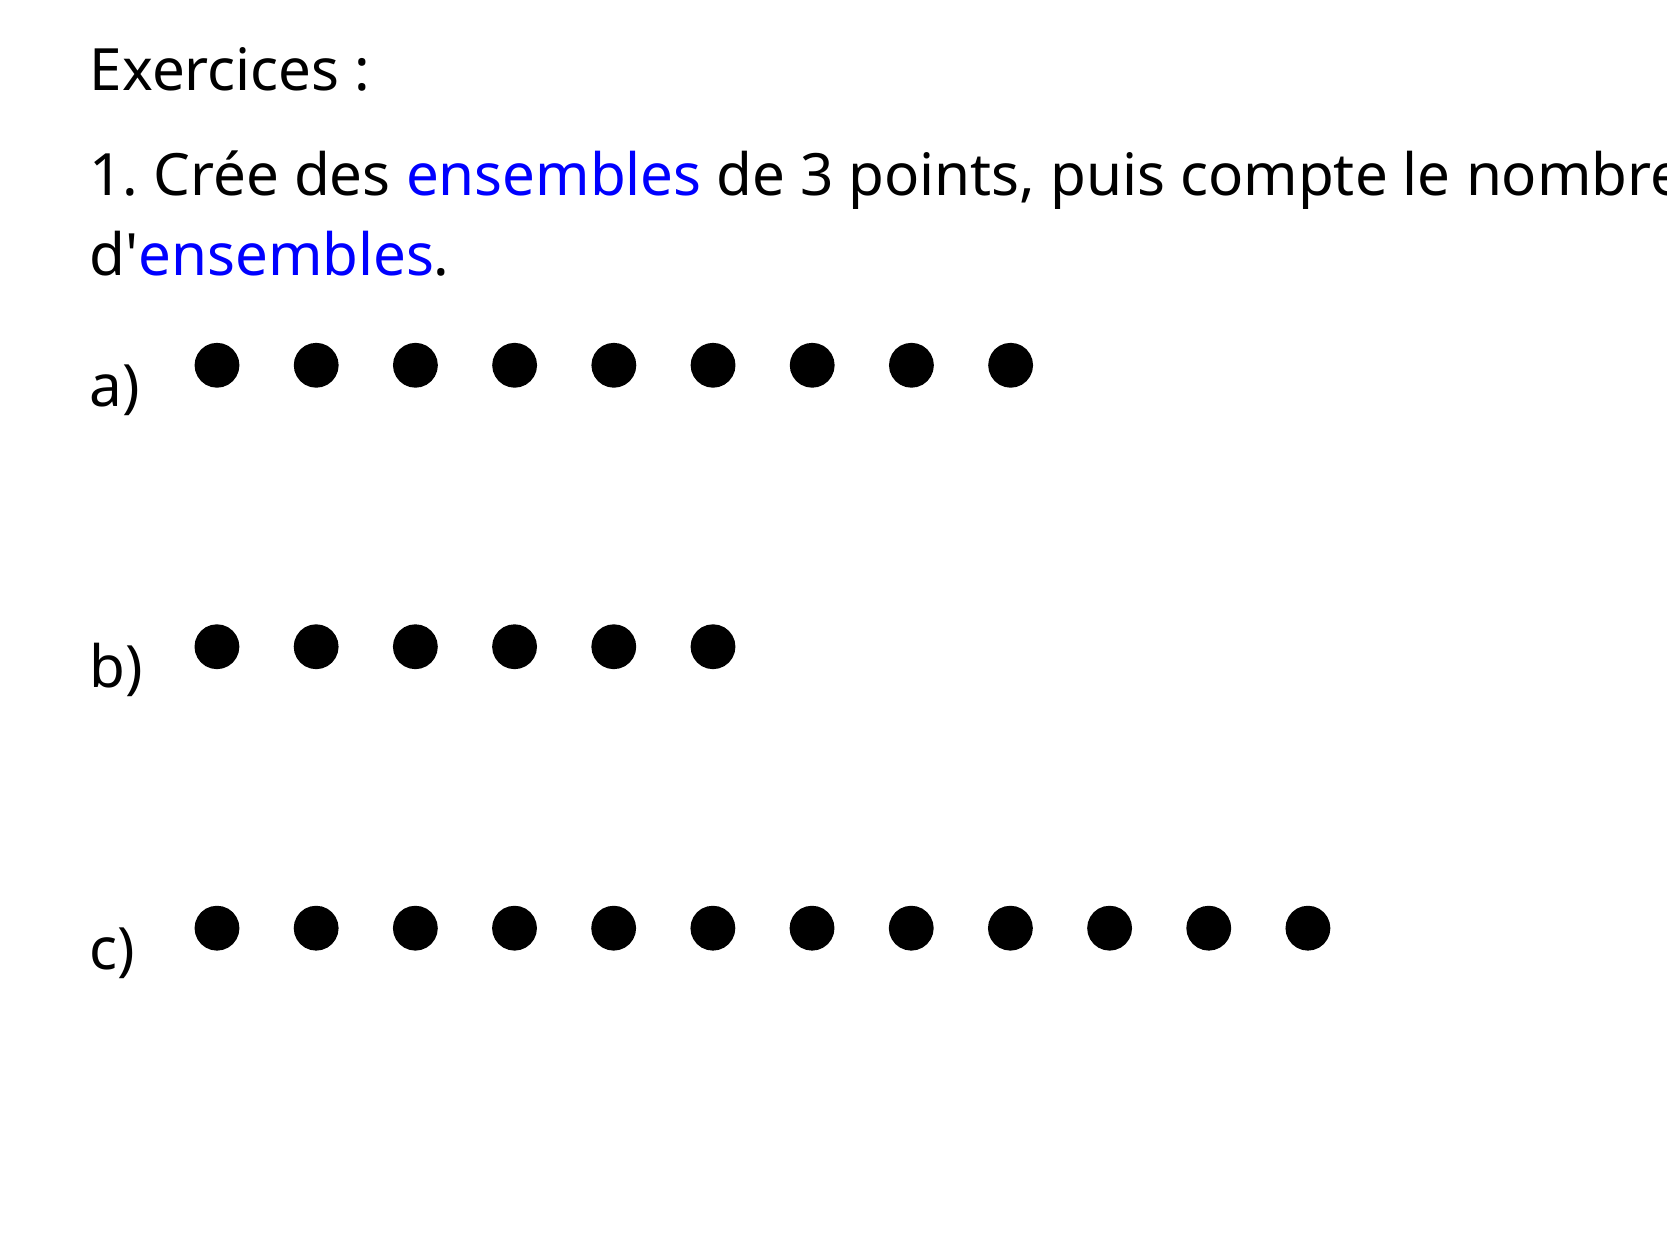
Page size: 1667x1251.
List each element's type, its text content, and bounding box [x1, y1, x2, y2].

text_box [74, 331, 1030, 427]
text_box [74, 612, 733, 709]
text_box Exercices : 1. Crée des ensembles de 3 points, puis compte le nombre d'ensembles. [74, 15, 1667, 295]
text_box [74, 893, 1328, 990]
